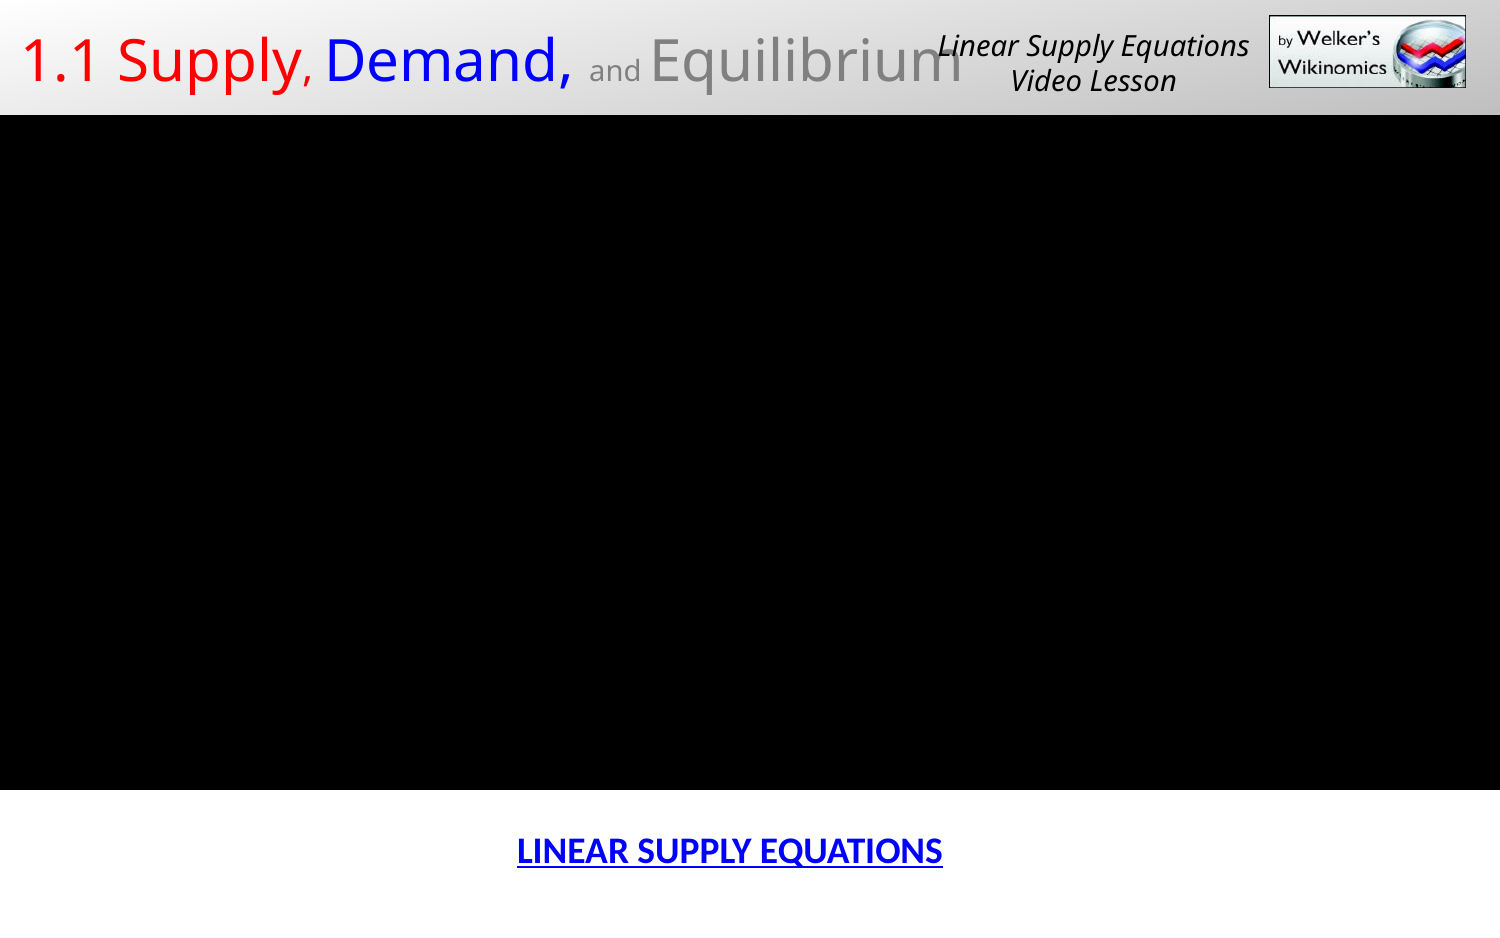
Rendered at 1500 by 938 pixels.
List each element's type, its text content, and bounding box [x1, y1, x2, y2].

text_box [0, 0, 1500, 115]
text_box LINEAR SUPPLY EQUATIONS [502, 818, 959, 879]
picture [0, 115, 1500, 790]
